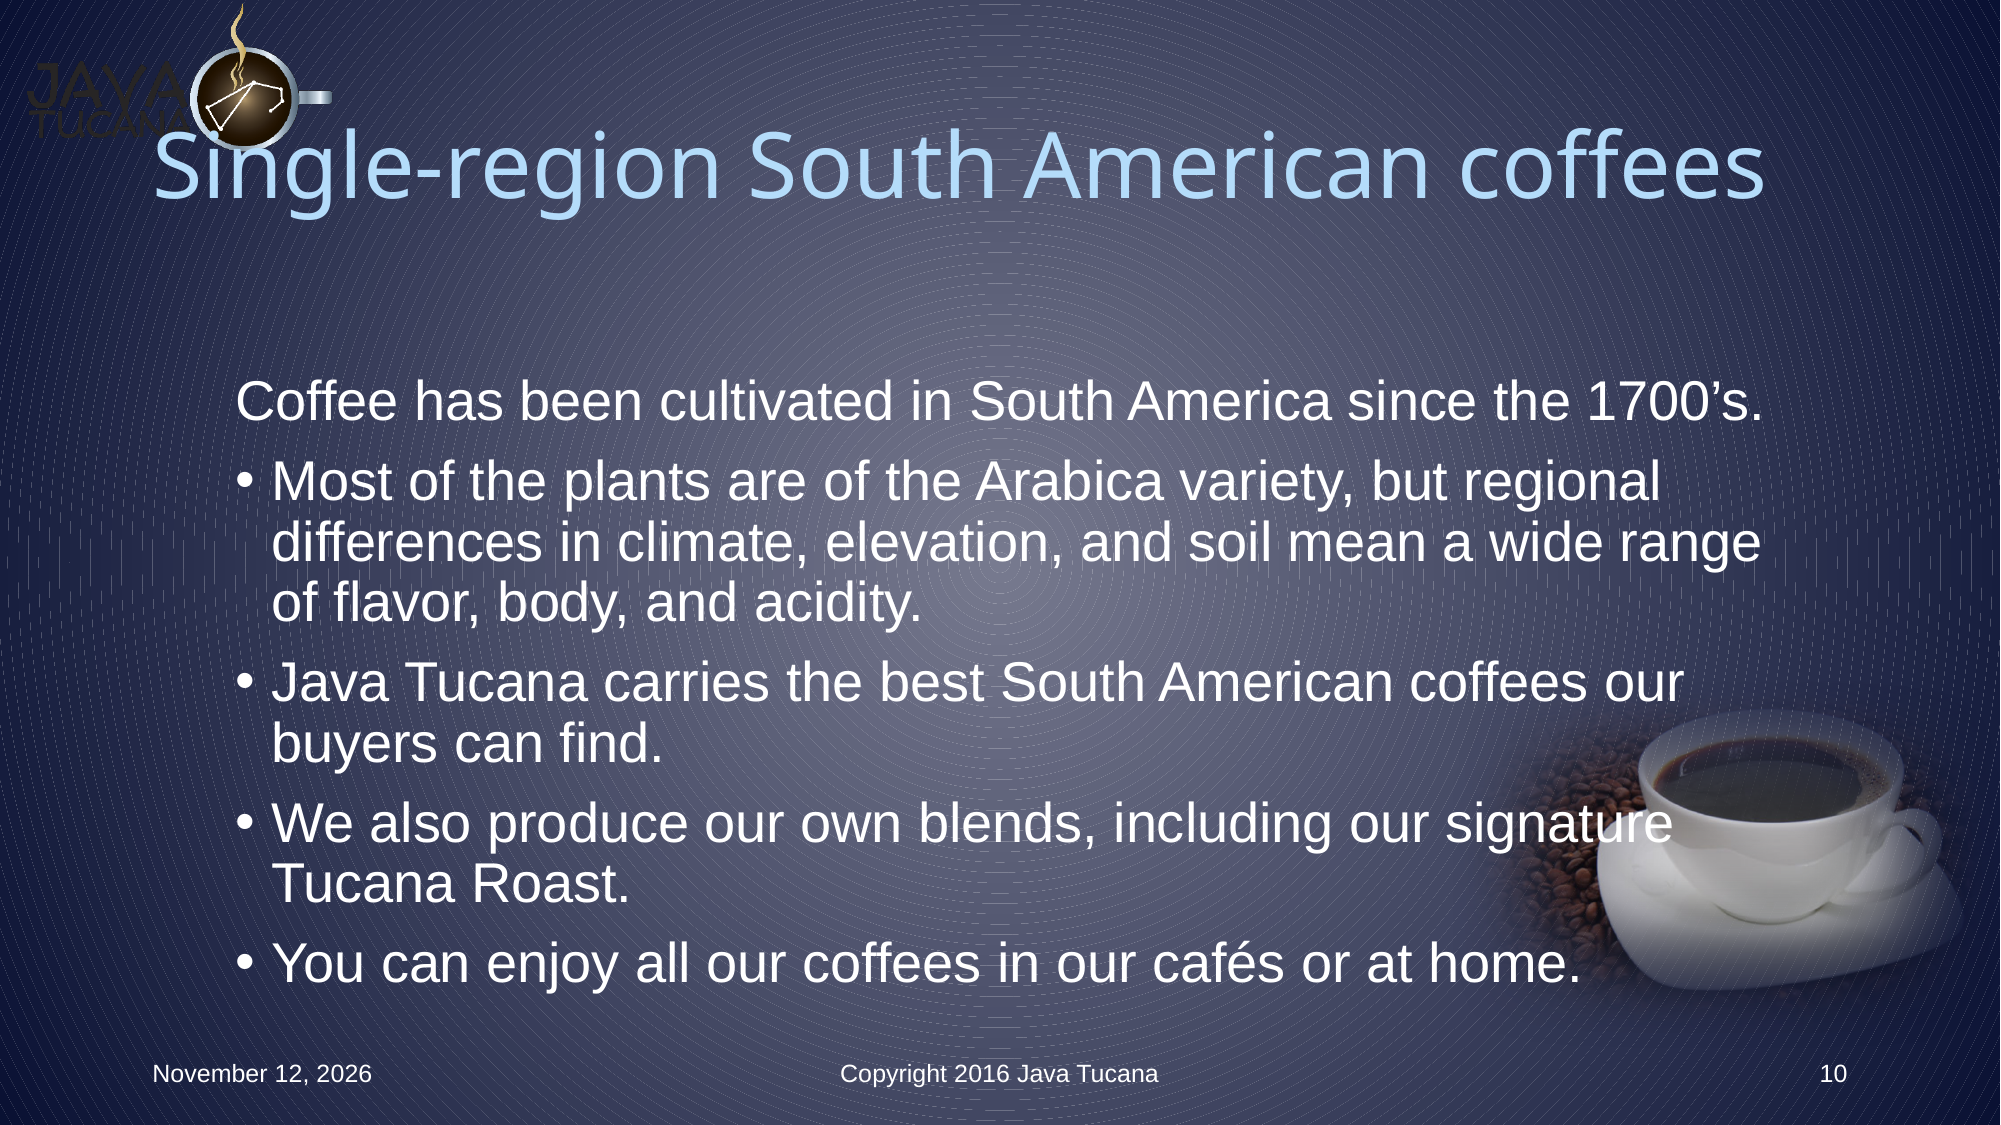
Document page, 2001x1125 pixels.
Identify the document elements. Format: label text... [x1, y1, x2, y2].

footer Copyright 2016 Java Tucana [662, 1042, 1338, 1103]
title Single-region South American coffees [137, 59, 1863, 278]
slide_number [137, 1042, 588, 1103]
picture [1790, 776, 1906, 946]
picture [13, 0, 341, 159]
slide_number 10 [1412, 1042, 1863, 1103]
list Coffee has been cultivated in South America since the 1700’s. Most of the plants are of the Arabica variety, but regional differences in climate, elevation, and soil mean a wide range of flavor, body, and acidity. Java Tucana carries the best South American coffees our buyers can find. We also produce our own blends, including our signature Tucana Roast. You can enjoy all our coffees in our cafés or at home. [220, 364, 1790, 1025]
